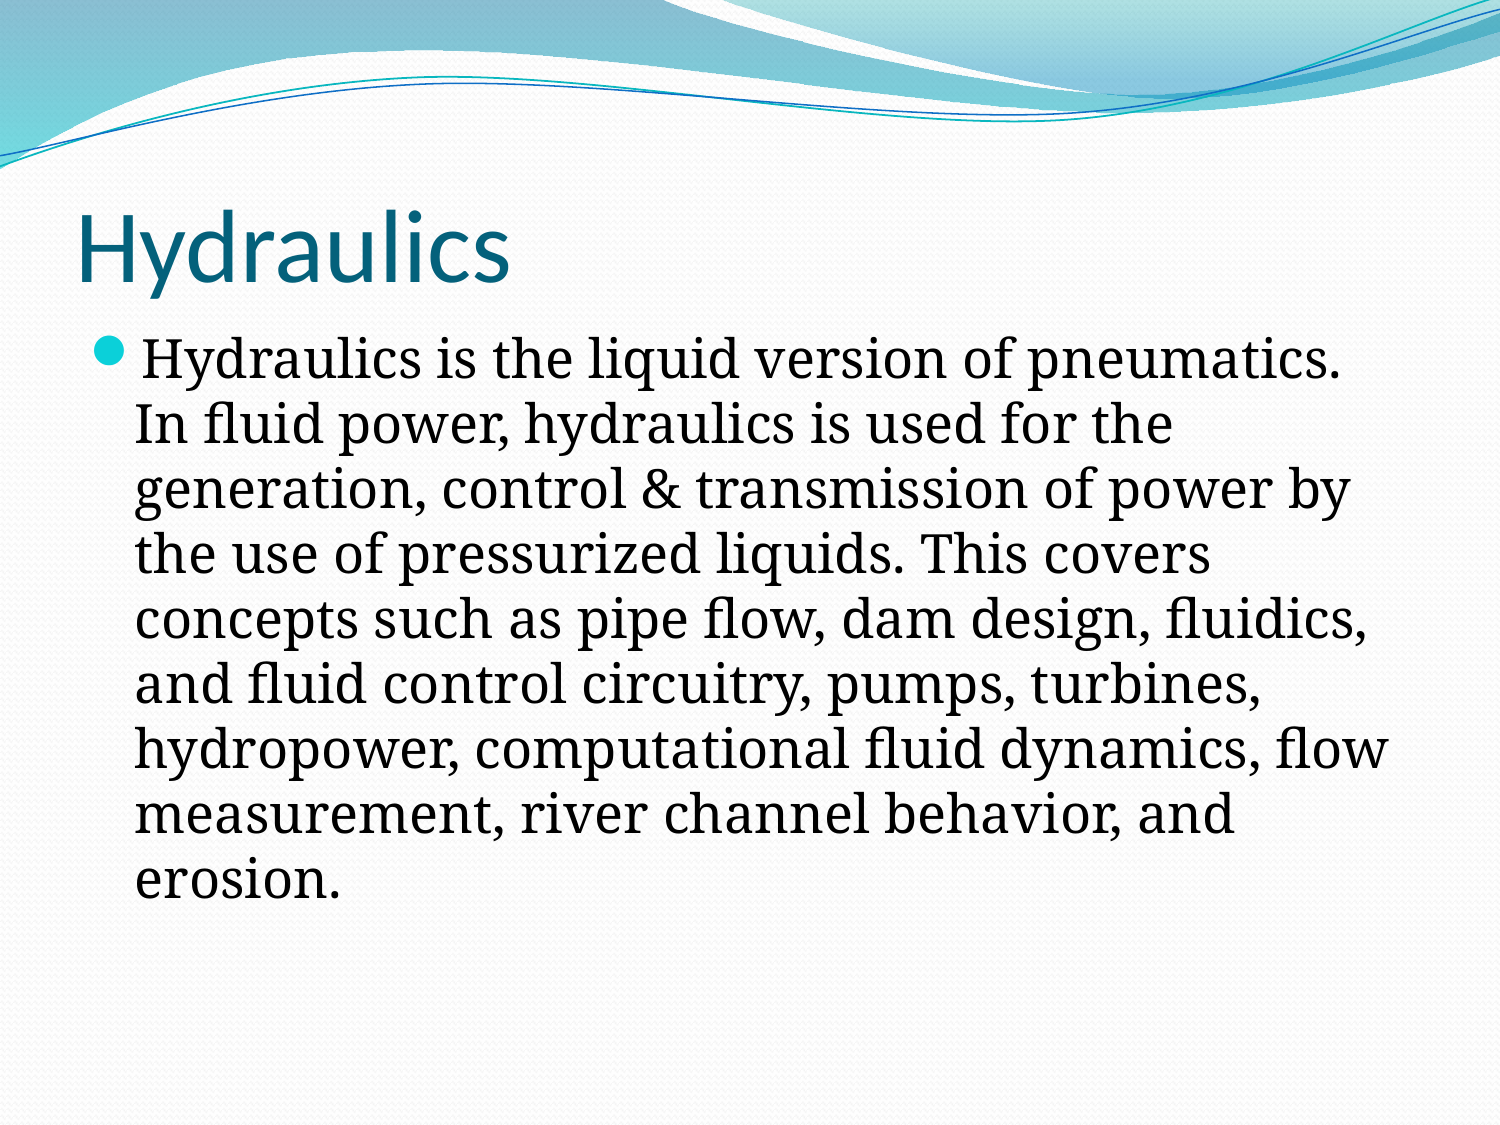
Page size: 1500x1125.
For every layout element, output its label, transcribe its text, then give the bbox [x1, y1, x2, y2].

title Hydraulics [75, 115, 1425, 303]
list Hydraulics is the liquid version of pneumatics. In fluid power, hydraulics is used for the generation, control & transmission of power by the use of pressurized liquids. This covers concepts such as pipe flow, dam design, fluidics, and fluid control circuitry, pumps, turbines, hydropower, computational fluid dynamics, flow measurement, river channel behavior, and erosion. [75, 317, 1425, 1038]
